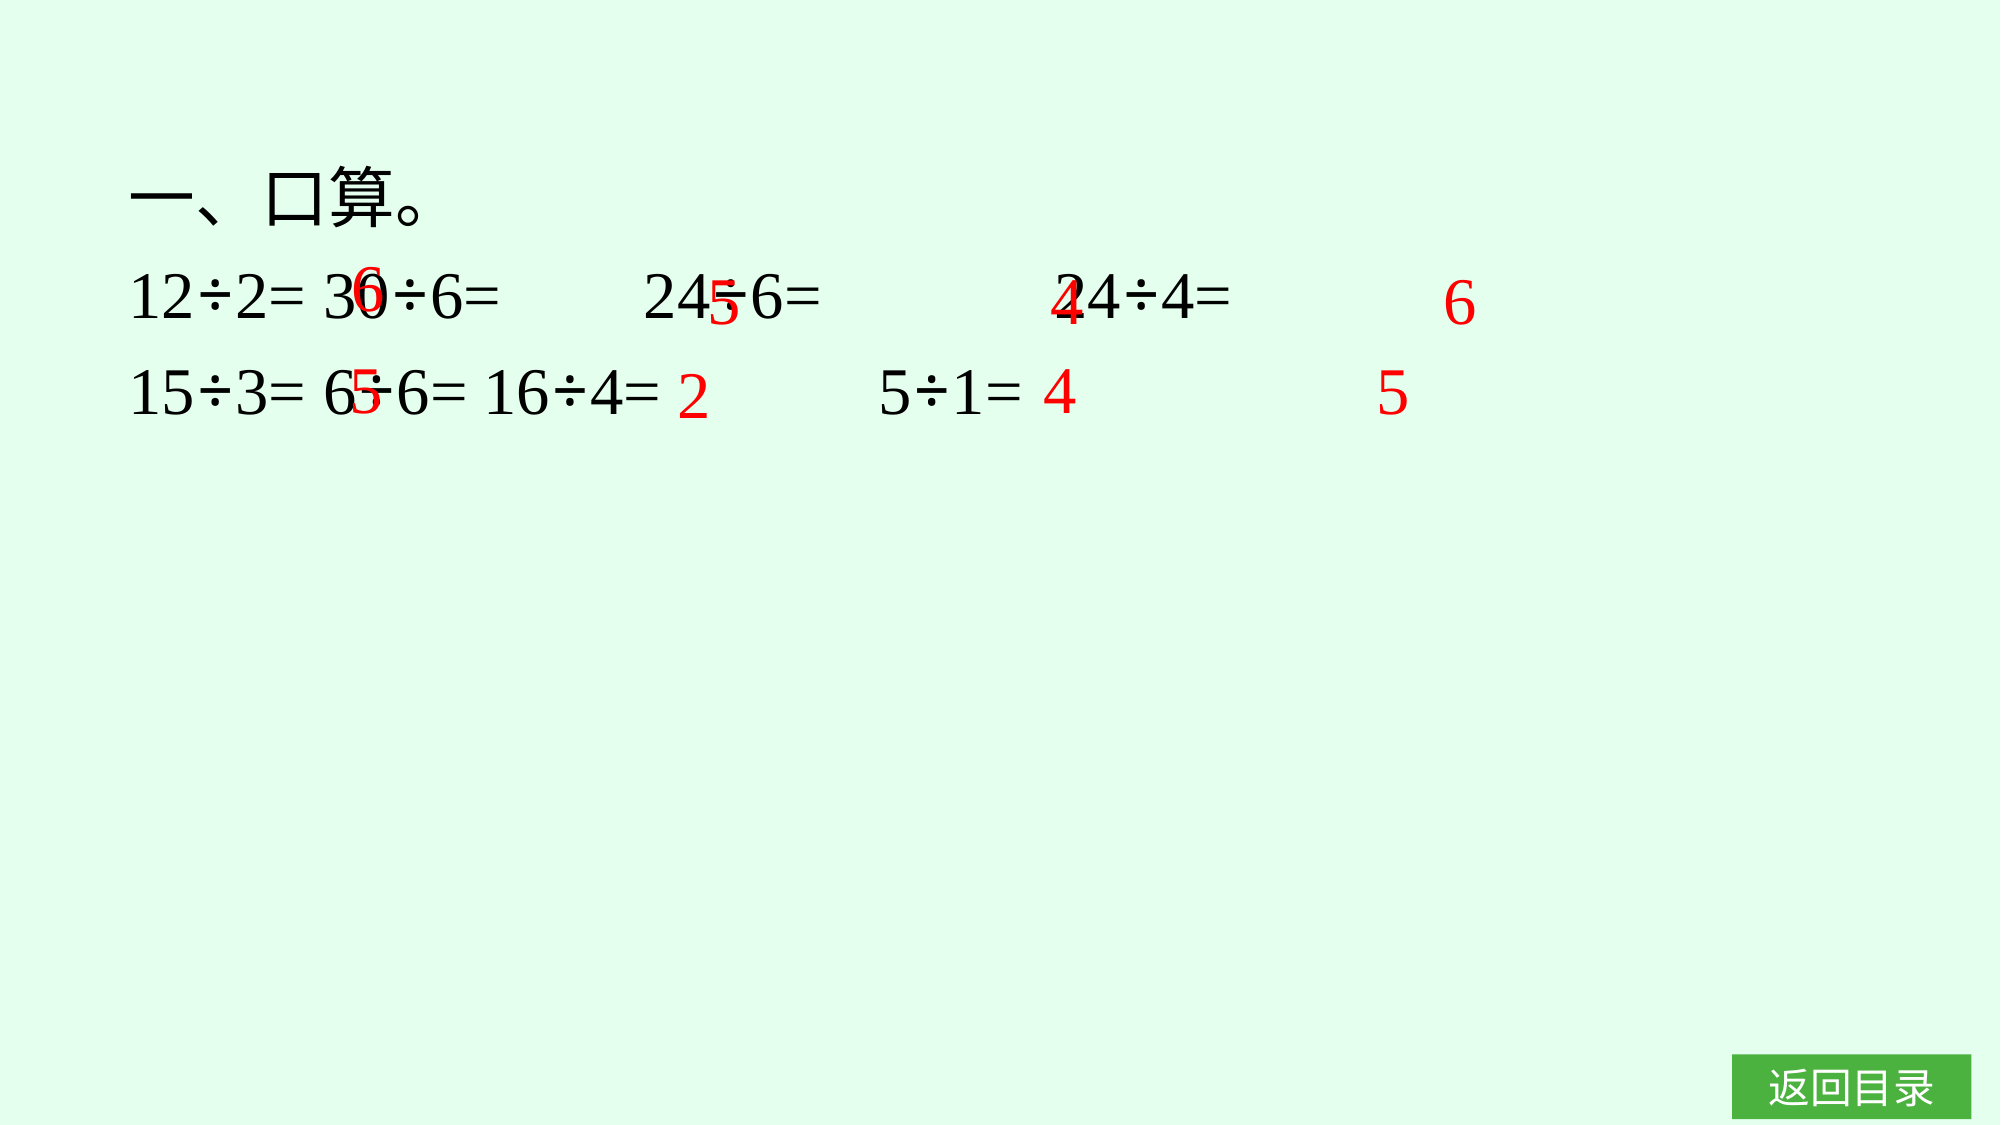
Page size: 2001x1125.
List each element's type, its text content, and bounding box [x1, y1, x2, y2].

text_box 6 [1429, 234, 1493, 345]
text_box 6 [336, 221, 401, 332]
text_box 5 [1361, 324, 1426, 436]
text_box 4 [1028, 323, 1092, 435]
text_box 2 [663, 328, 727, 440]
text_box 5 [334, 323, 398, 434]
text_box 一、口算。 12÷2= 30÷6= 24÷6= 24÷4= 15÷3= 6÷6= 16÷4= 5÷1= [113, 132, 1887, 436]
text_box 5 [692, 234, 756, 345]
text_box 4 [1035, 234, 1099, 345]
